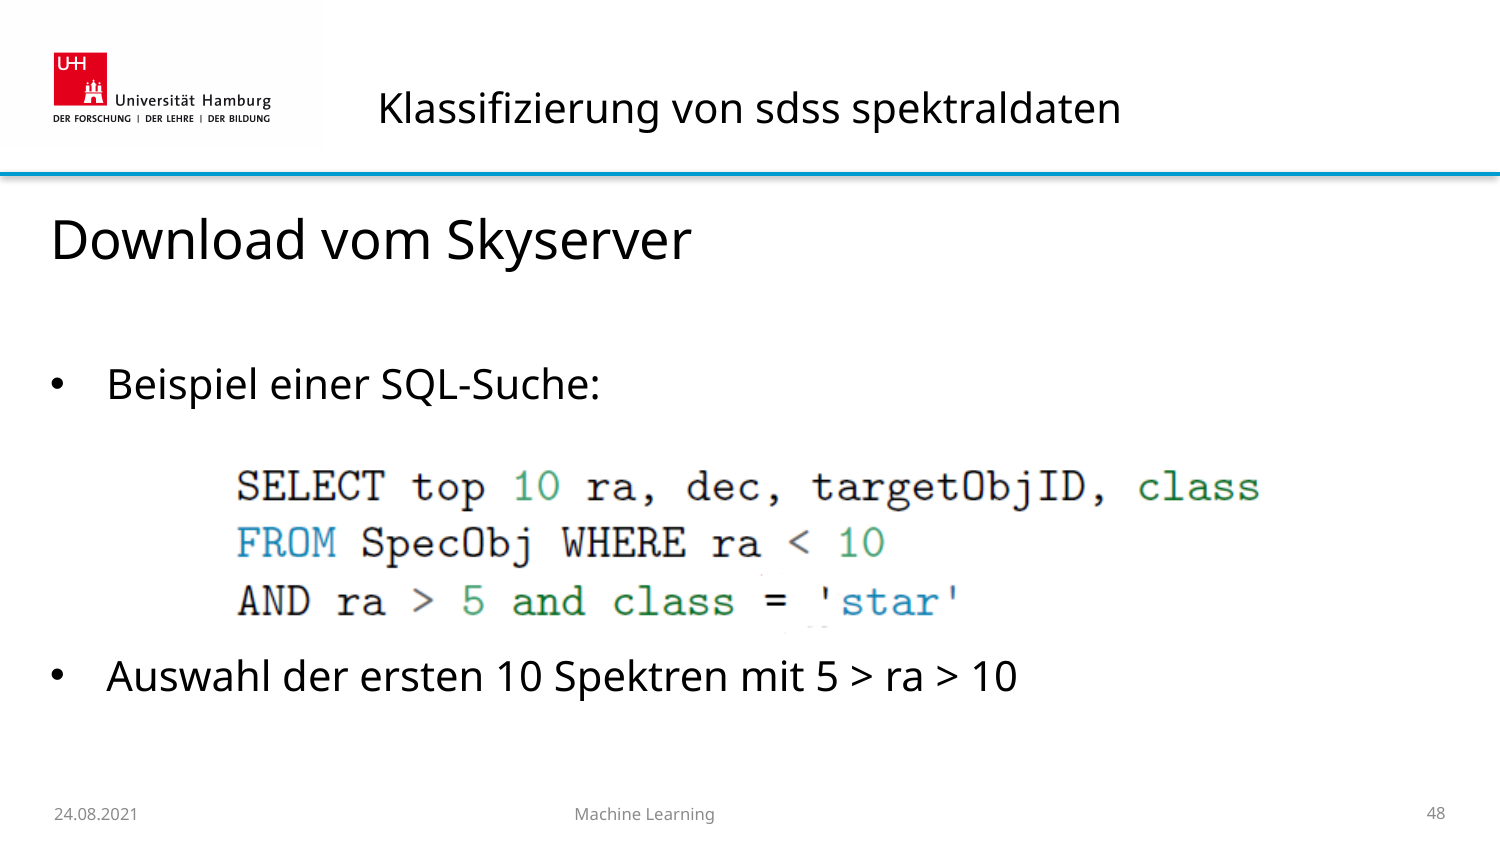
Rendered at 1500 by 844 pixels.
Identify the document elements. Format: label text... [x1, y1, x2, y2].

slide_number 48 [1361, 788, 1446, 833]
footer Machine Learning [273, 788, 1016, 833]
picture [1, 0, 323, 149]
list Beispiel einer SQL-Suche: Auswahl der ersten 10 Spektren mit 5 > ra > 10 [35, 291, 1282, 765]
title Klassifizierung von sdss spektraldaten [275, 91, 1225, 122]
picture [226, 458, 1282, 650]
list Download vom Skyserver [35, 197, 1406, 281]
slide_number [54, 788, 210, 833]
